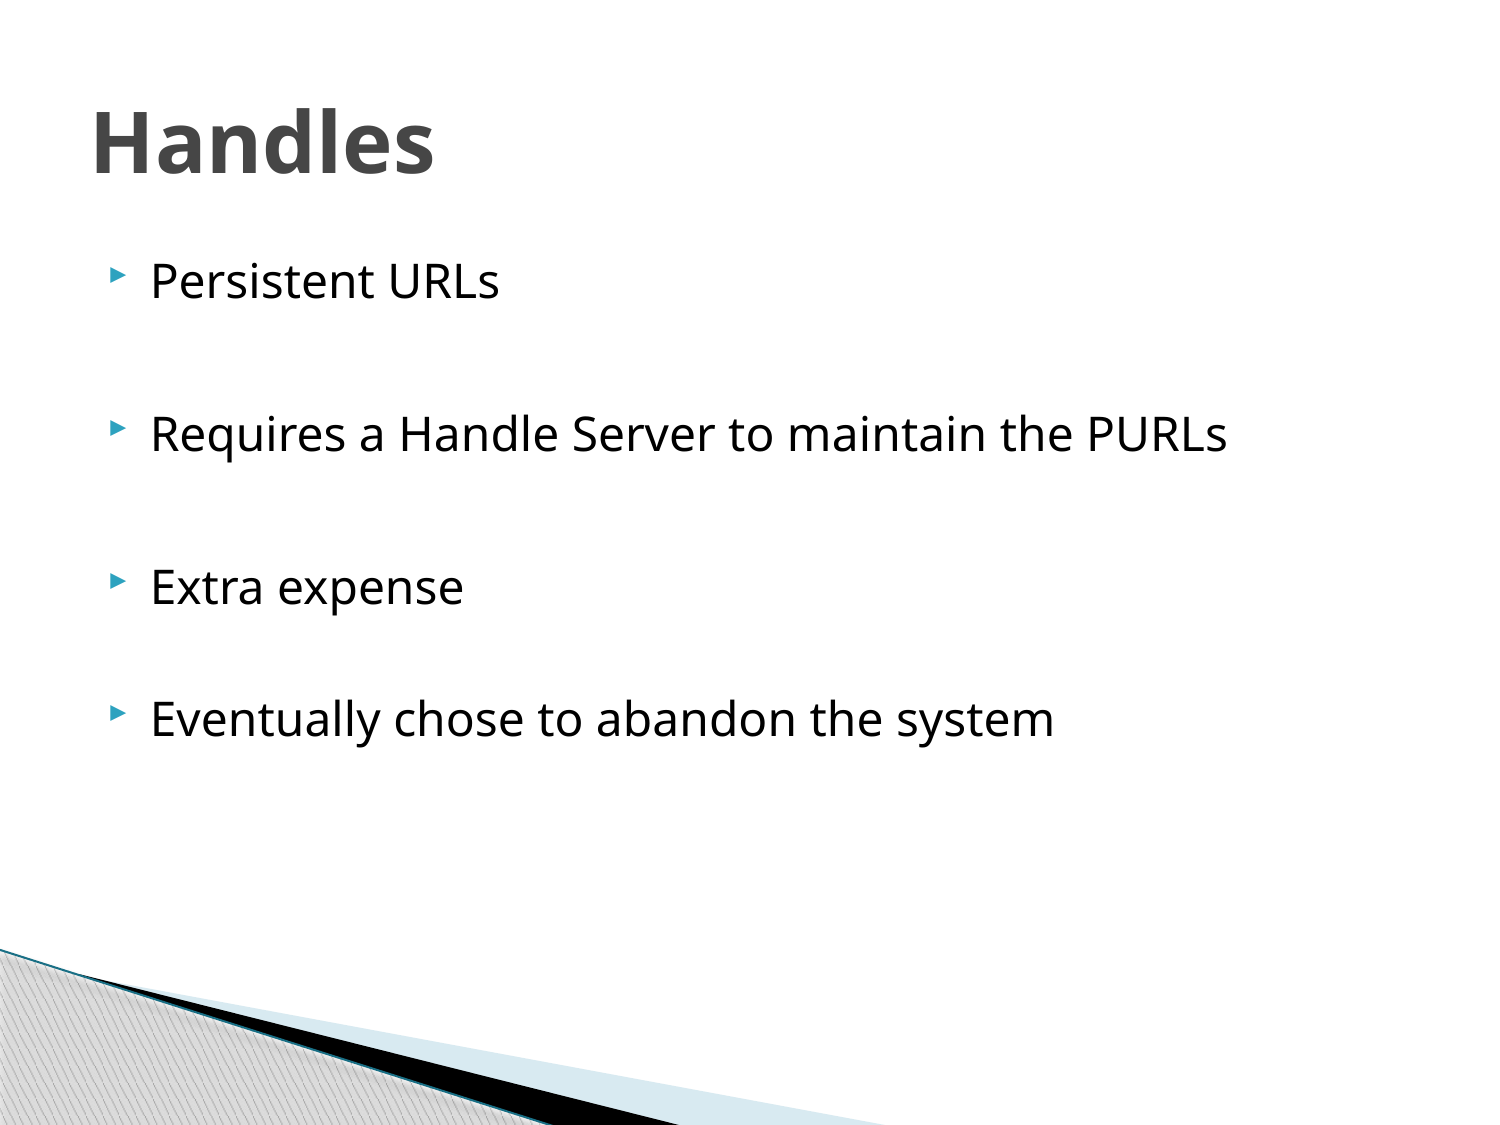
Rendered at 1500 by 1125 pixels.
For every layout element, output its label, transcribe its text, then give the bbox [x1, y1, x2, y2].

title Handles [75, 45, 1425, 233]
list Persistent URLs Requires a Handle Server to maintain the PURLs Extra expense Eventually chose to abandon the system [75, 243, 1425, 986]
